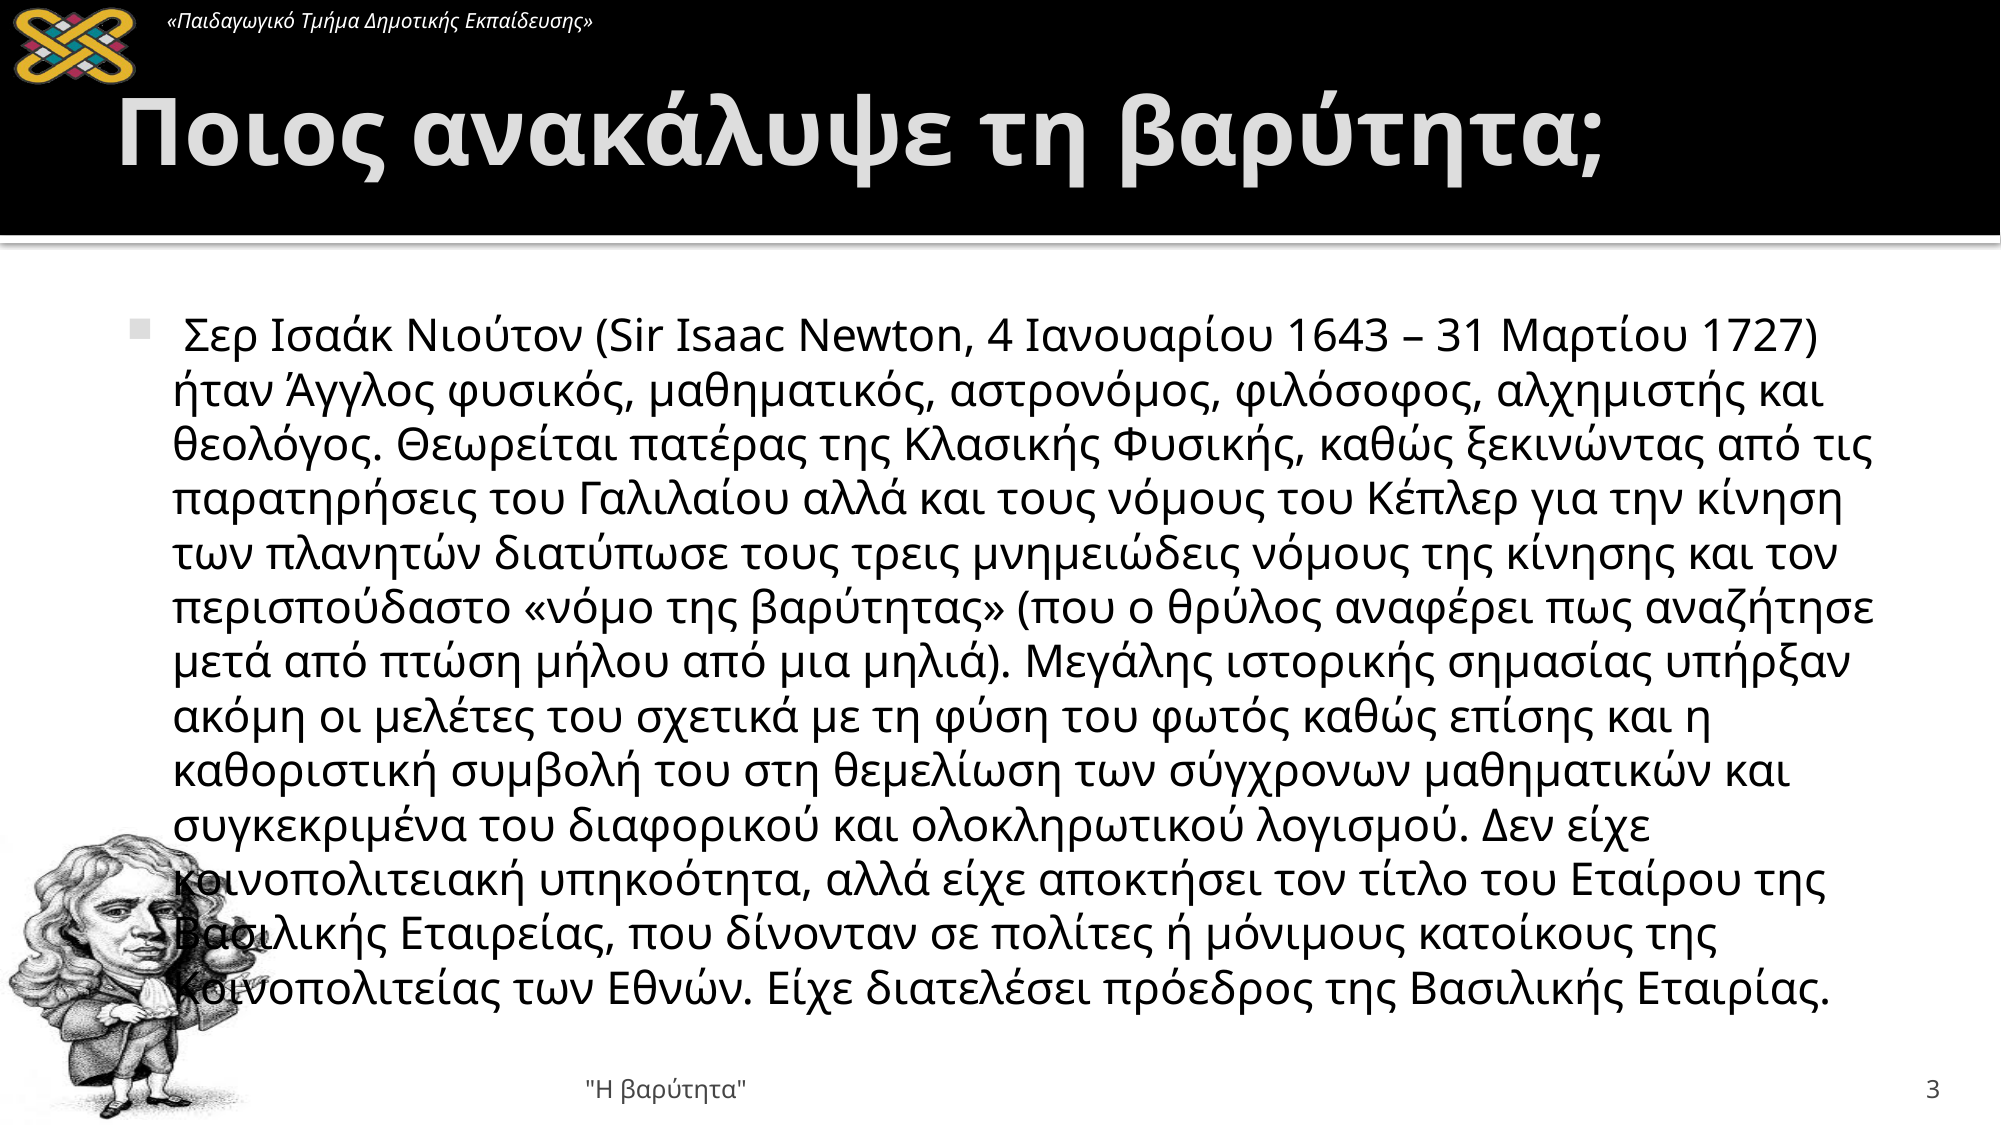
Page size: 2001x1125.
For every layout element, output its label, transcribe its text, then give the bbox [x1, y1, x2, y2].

list Σερ Ισαάκ Νιούτον (Sir Isaac Newton, 4 Ιανουαρίου 1643 – 31 Μαρτίου 1727) ήταν Άγγλος φυσικός, μαθηματικός, αστρονόμος, φιλόσοφος, αλχημιστής και θεολόγος. Θεωρείται πατέρας της Κλασικής Φυσικής, καθώς ξεκινώντας από τις παρατηρήσεις του Γαλιλαίου αλλά και τους νόμους του Κέπλερ για την κίνηση των πλανητών διατύπωσε τους τρεις μνημειώδεις νόμους της κίνησης και τον περισπούδαστο «νόμο της βαρύτητας» (που ο θρύλος αναφέρει πως αναζήτησε μετά από πτώση μήλου από μια μηλιά). Μεγάλης ιστορικής σημασίας υπήρξαν ακόμη οι μελέτες του σχετικά με τη φύση του φωτός καθώς επίσης και η καθοριστική συμβολή του στη θεμελίωση των σύγχρονων μαθηματικών και συγκεκριμένα του διαφορικού και ολοκληρωτικού λογισμού. Δεν είχε κοινοπολιτειακή υπηκοότητα, αλλά είχε αποκτήσει τον τίτλο του Εταίρου της Βασιλικής Εταιρείας, που δίνονταν σε πολίτες ή μόνιμους κατοίκους της Κοινοπολιτείας των Εθνών. Είχε διατελέσει πρόεδρος της Βασιλικής Εταιρίας. [99, 291, 1900, 1050]
title Ποιος ανακάλυψε τη βαρύτητα; [99, 25, 1900, 231]
picture [0, 827, 277, 1125]
footer "Η βαρύτητα" [577, 1062, 1783, 1108]
slide_number 3 [1794, 1062, 1955, 1108]
picture [0, 0, 148, 92]
